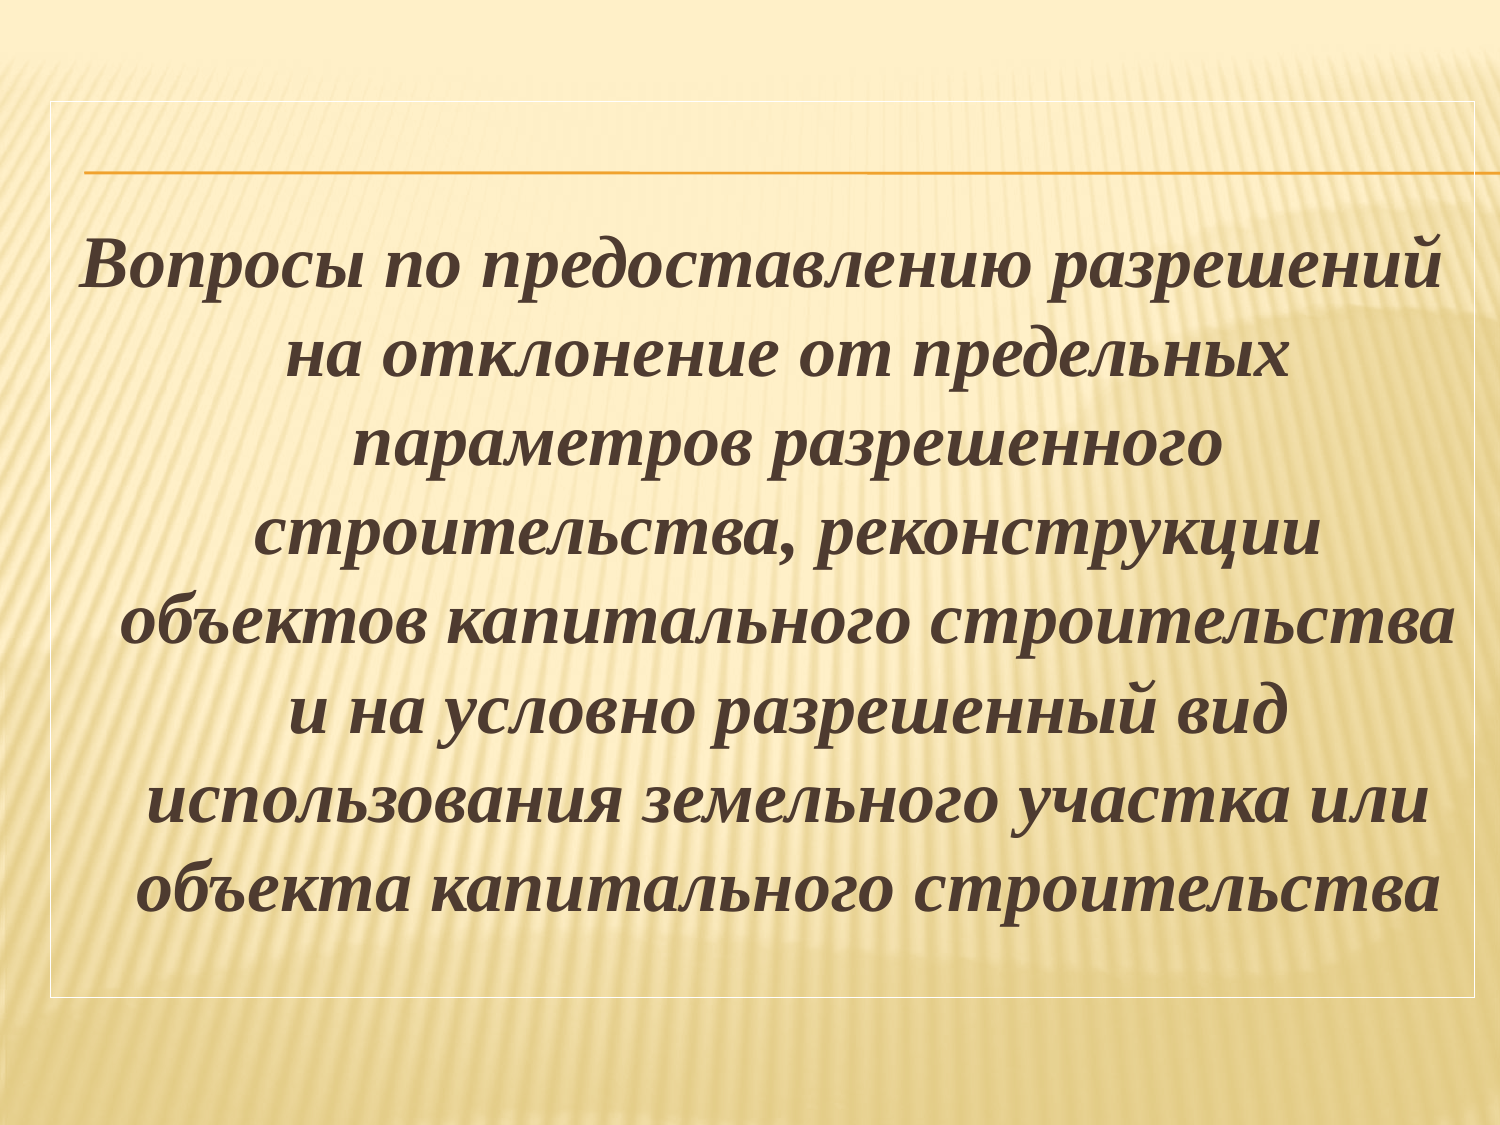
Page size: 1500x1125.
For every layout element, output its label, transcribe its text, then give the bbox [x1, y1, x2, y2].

list Вопросы по предоставлению разрешений на отклонение от предельных параметров разрешенного строительства, реконструкции объектов капитального строительства и на условно разрешенный вид использования земельного участка или объекта капитального строительства [50, 101, 1475, 998]
